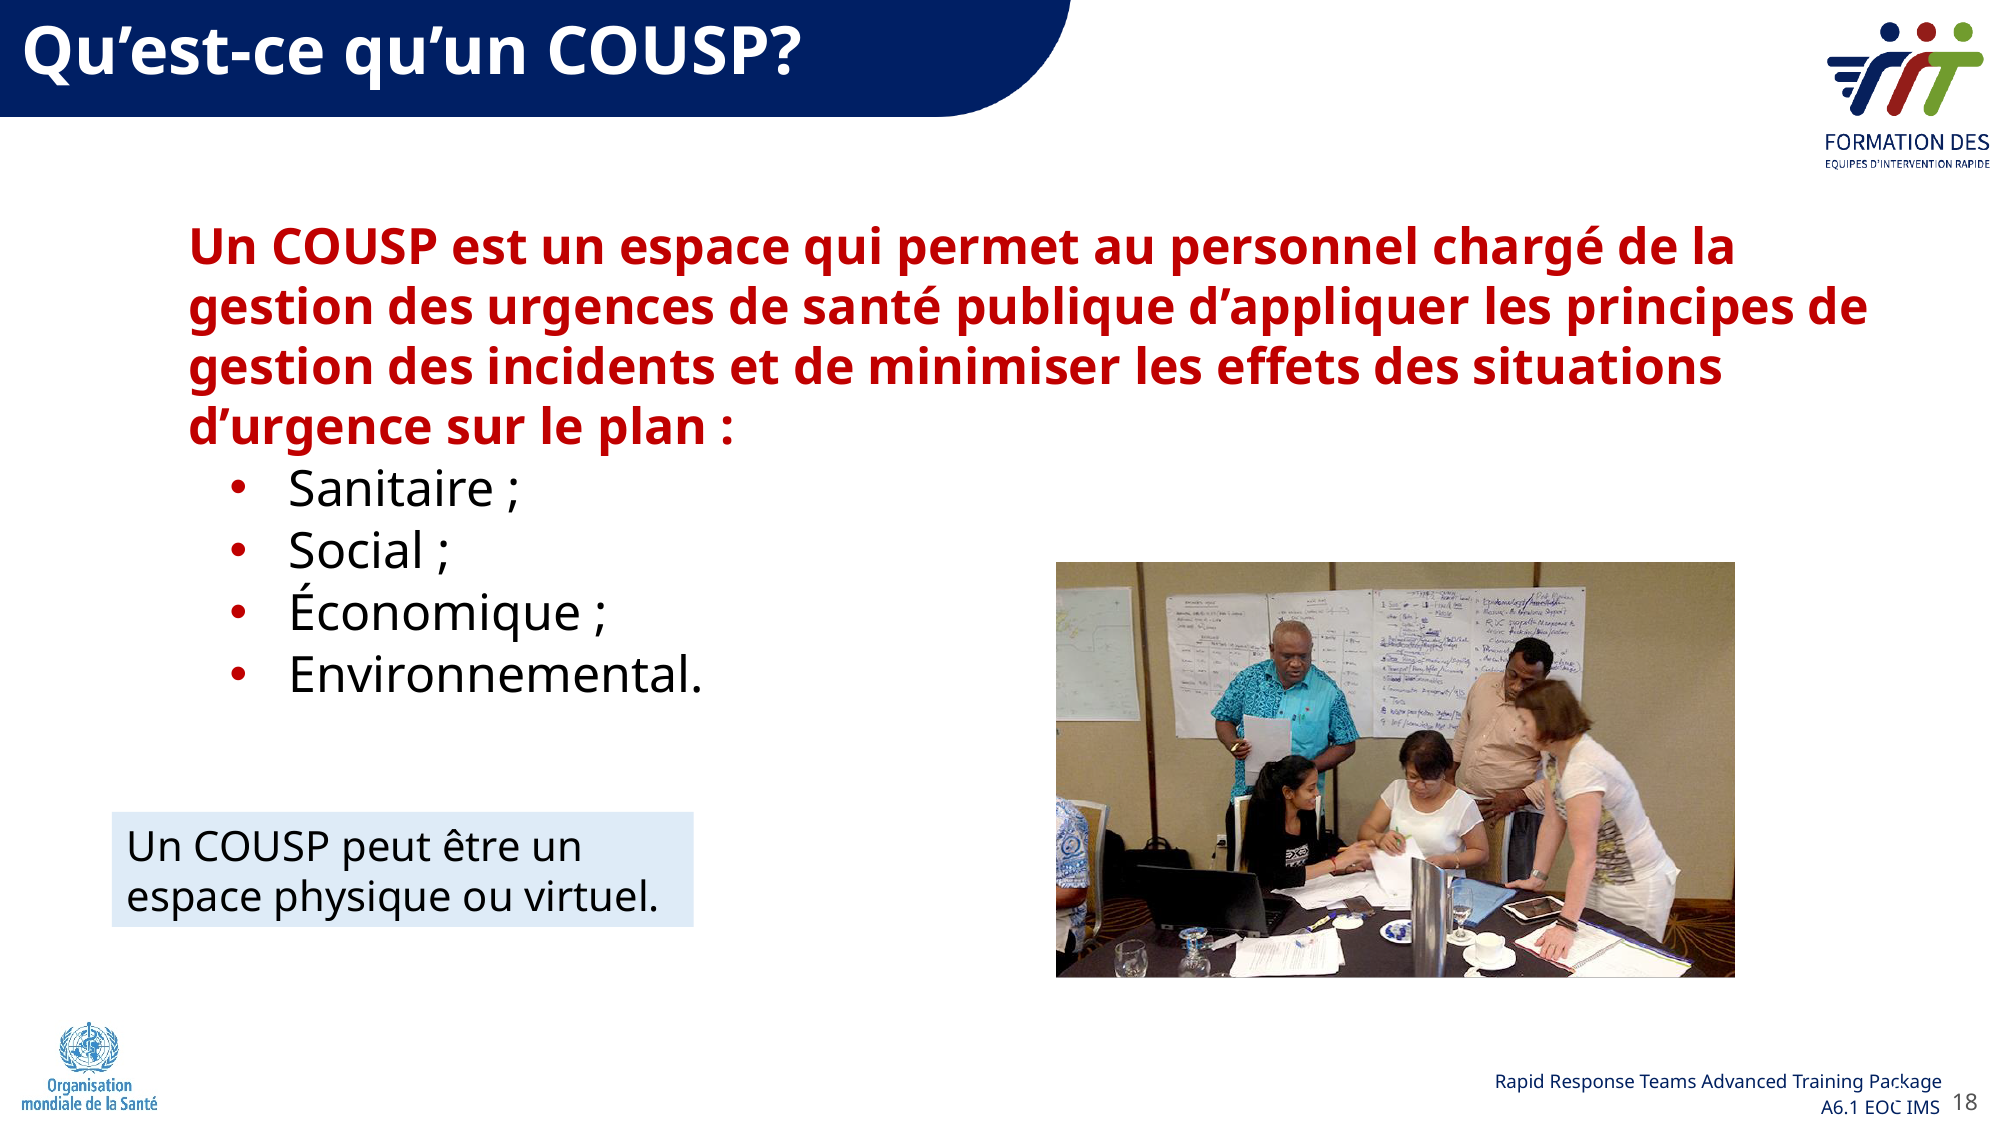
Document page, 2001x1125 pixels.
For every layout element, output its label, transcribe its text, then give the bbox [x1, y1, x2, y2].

text_box Un COUSP peut être un espace physique ou virtuel. [111, 811, 694, 927]
slide_number 18 [1882, 1037, 1930, 1092]
list Un COUSP est un espace qui permet au personnel chargé de la gestion des urgences de santé publique d’appliquer les principes de gestion des incidents et de minimiser les effets des situations d’urgence sur le plan : Sanitaire ; Social ; Économique ; Environnemental. [180, 206, 1884, 972]
picture [1055, 562, 1736, 978]
picture [20, 1020, 158, 1111]
picture [0, 0, 1072, 117]
picture [1825, 21, 1990, 170]
title Qu’est-ce qu’un COUSP? [13, 0, 1079, 107]
